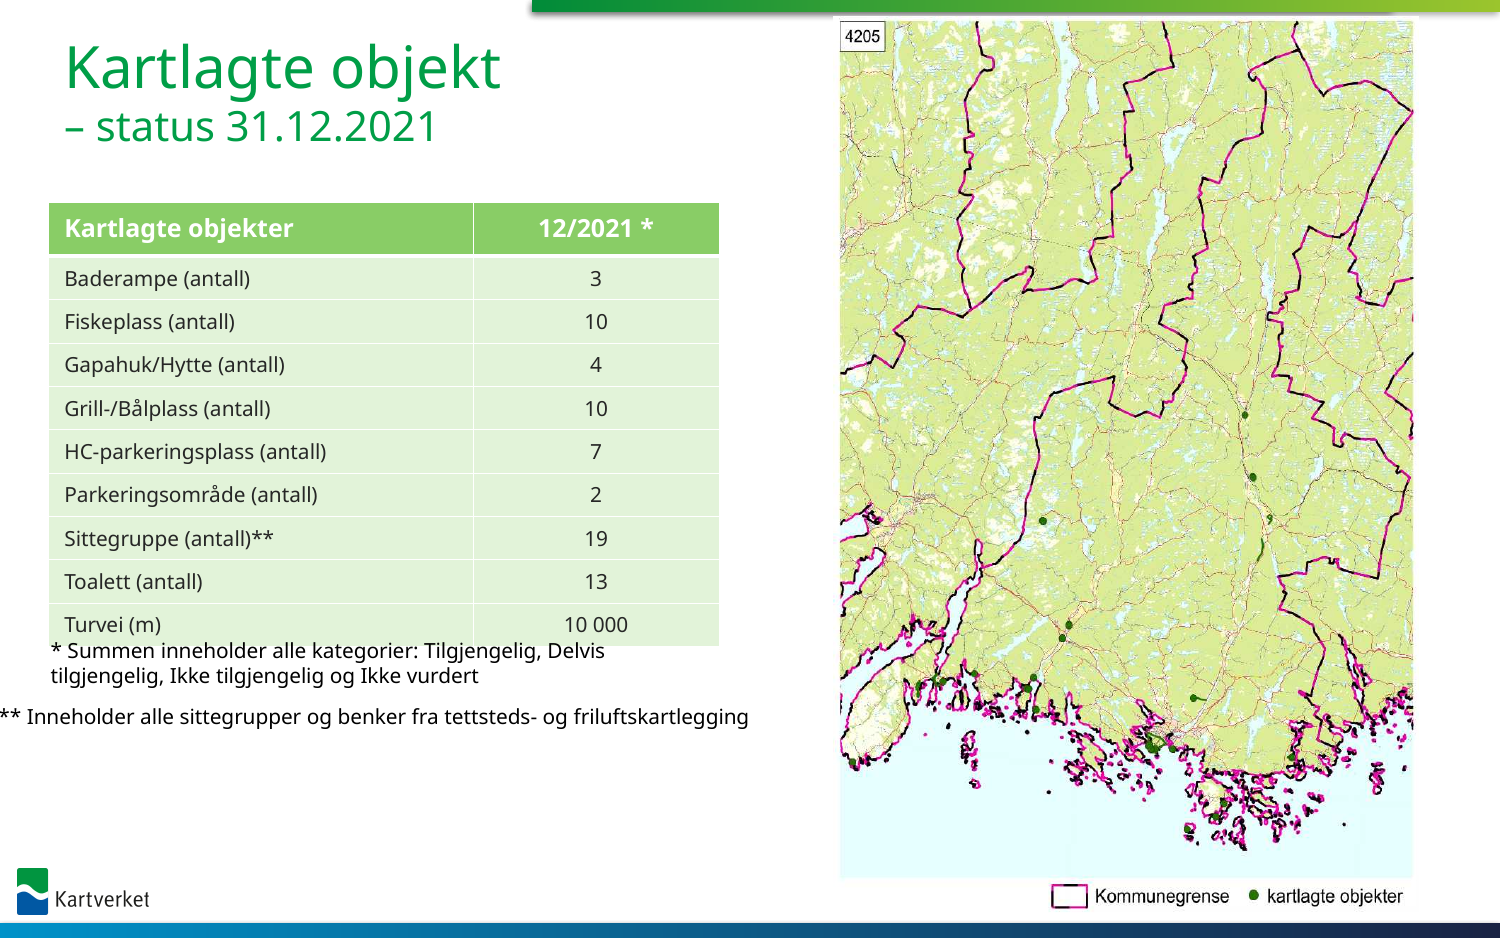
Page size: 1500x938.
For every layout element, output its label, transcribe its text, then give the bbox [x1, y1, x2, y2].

table_cell Fiskeplass (antall) [49, 300, 473, 343]
table_cell Gapahuk/Hytte (antall) [49, 344, 473, 386]
table_cell 10 [474, 300, 719, 343]
table_cell Turvei (m) [49, 604, 473, 630]
text_box Kartlagte objekt – status 31.12.2021 [1424, 26, 1431, 158]
table_cell Sittegruppe (antall)** [49, 517, 473, 559]
table_cell 10 000 [474, 604, 719, 630]
table_cell Toalett (antall) [49, 560, 473, 603]
table_cell HC-parkeringsplass (antall) [49, 430, 473, 473]
table_cell Baderampe (antall) [49, 258, 473, 299]
table_cell 2 [474, 474, 719, 516]
table_cell 3 [474, 258, 719, 299]
table_cell 19 [474, 517, 719, 559]
table_cell 7 [474, 430, 719, 473]
table_cell 13 [474, 560, 719, 603]
table_cell Grill-/Bålplass (antall) [49, 387, 473, 429]
text_box Kartlagte objekt – status 31.12.2021 [49, 26, 828, 158]
table_cell Parkeringsområde (antall) [49, 474, 473, 516]
table_cell 10 [474, 387, 719, 429]
picture [833, 16, 1419, 913]
table_cell 4 [474, 344, 719, 386]
table_header Kartlagte objekter [49, 203, 473, 254]
text_box * Summen inneholder alle kategorier: Tilgjengelig, Delvis tilgjengelig, Ikke tilgjengelig og Ikke vurdert [35, 630, 721, 696]
text_box ** Inneholder alle sittegrupper og benker fra tettsteds- og friluftskartlegging [0, 696, 765, 736]
table_header 12/2021 * [474, 203, 719, 254]
